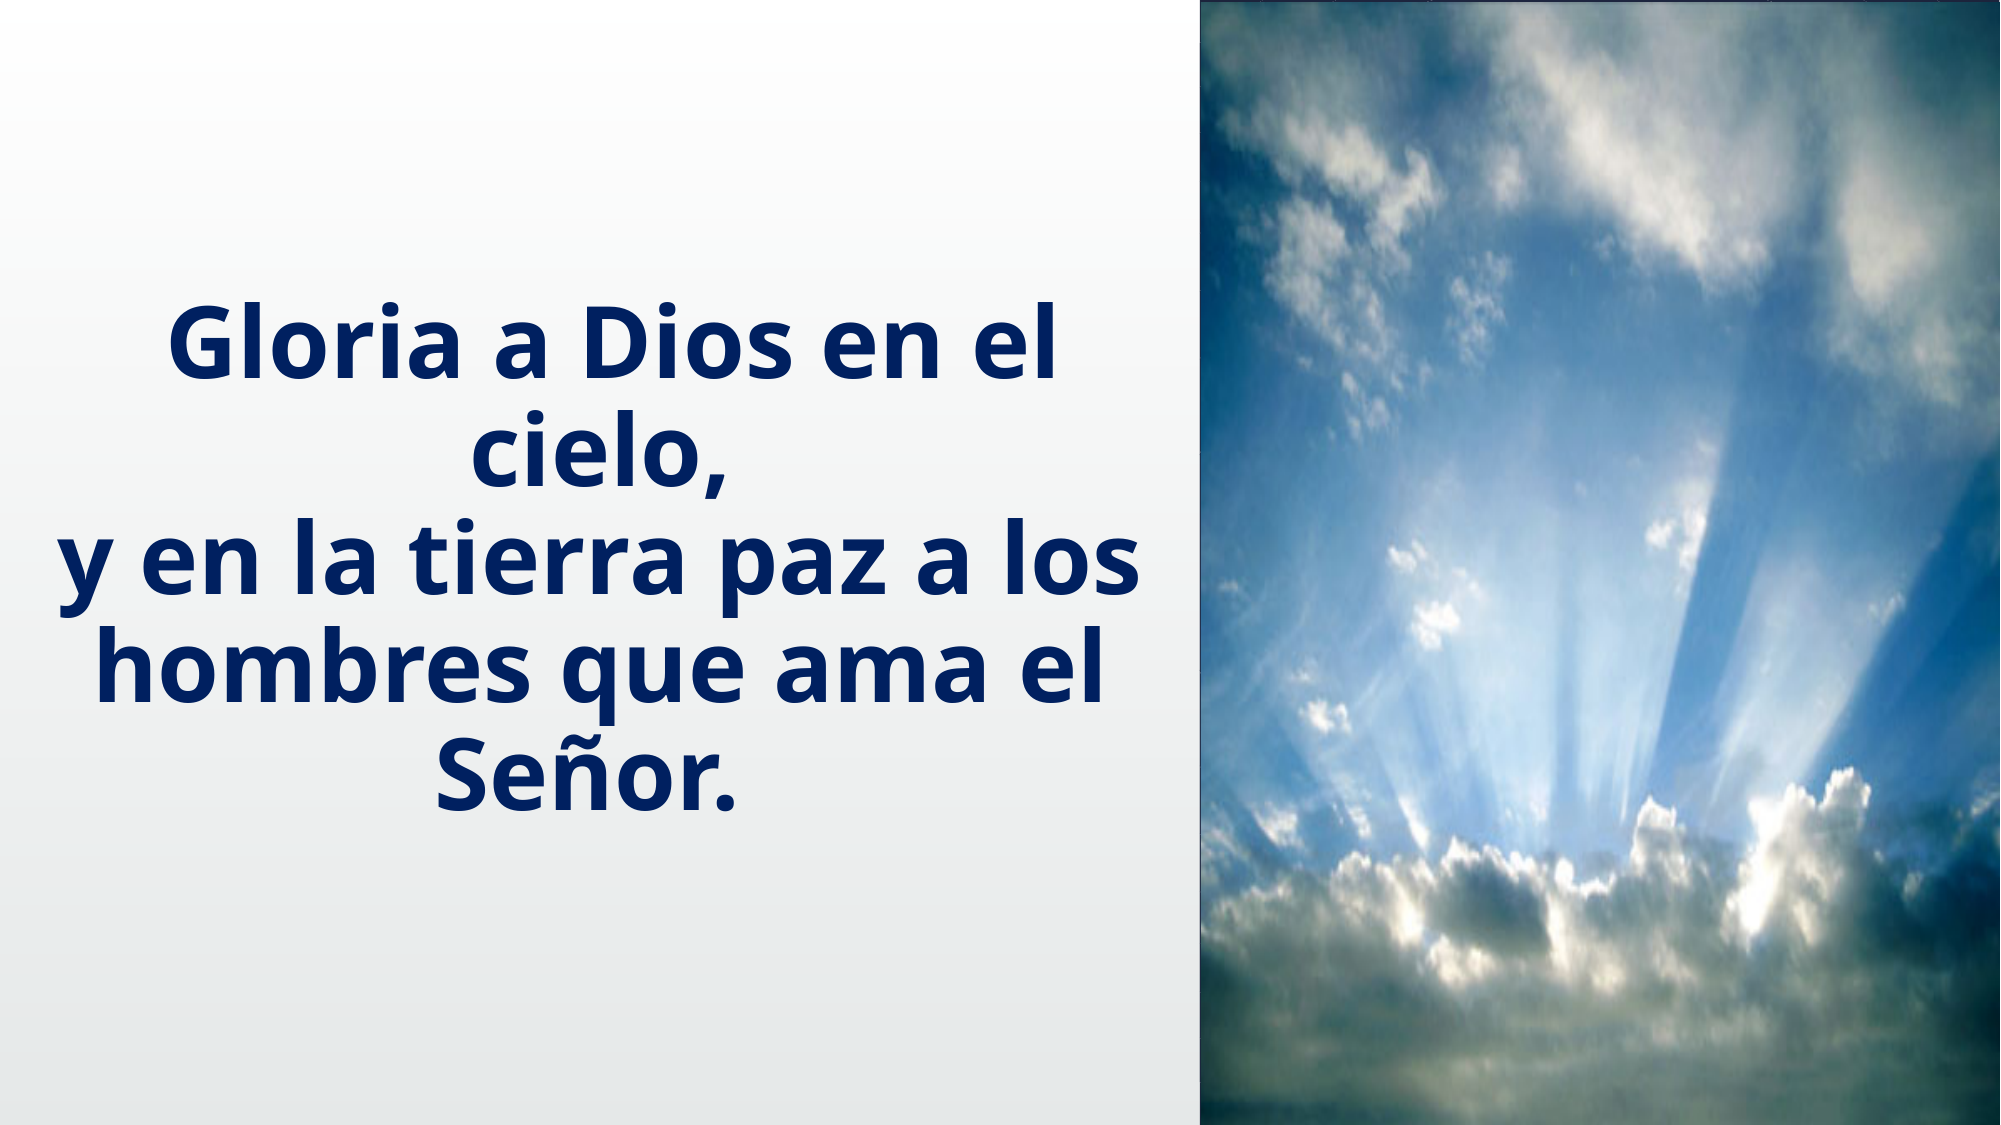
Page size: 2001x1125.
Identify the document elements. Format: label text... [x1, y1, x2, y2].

picture [1200, 0, 2000, 1125]
title Gloria a Dios en el cielo, y en la tierra paz a los hombres que ama el Señor. [0, 0, 1200, 1125]
picture [1993, 937, 2000, 950]
